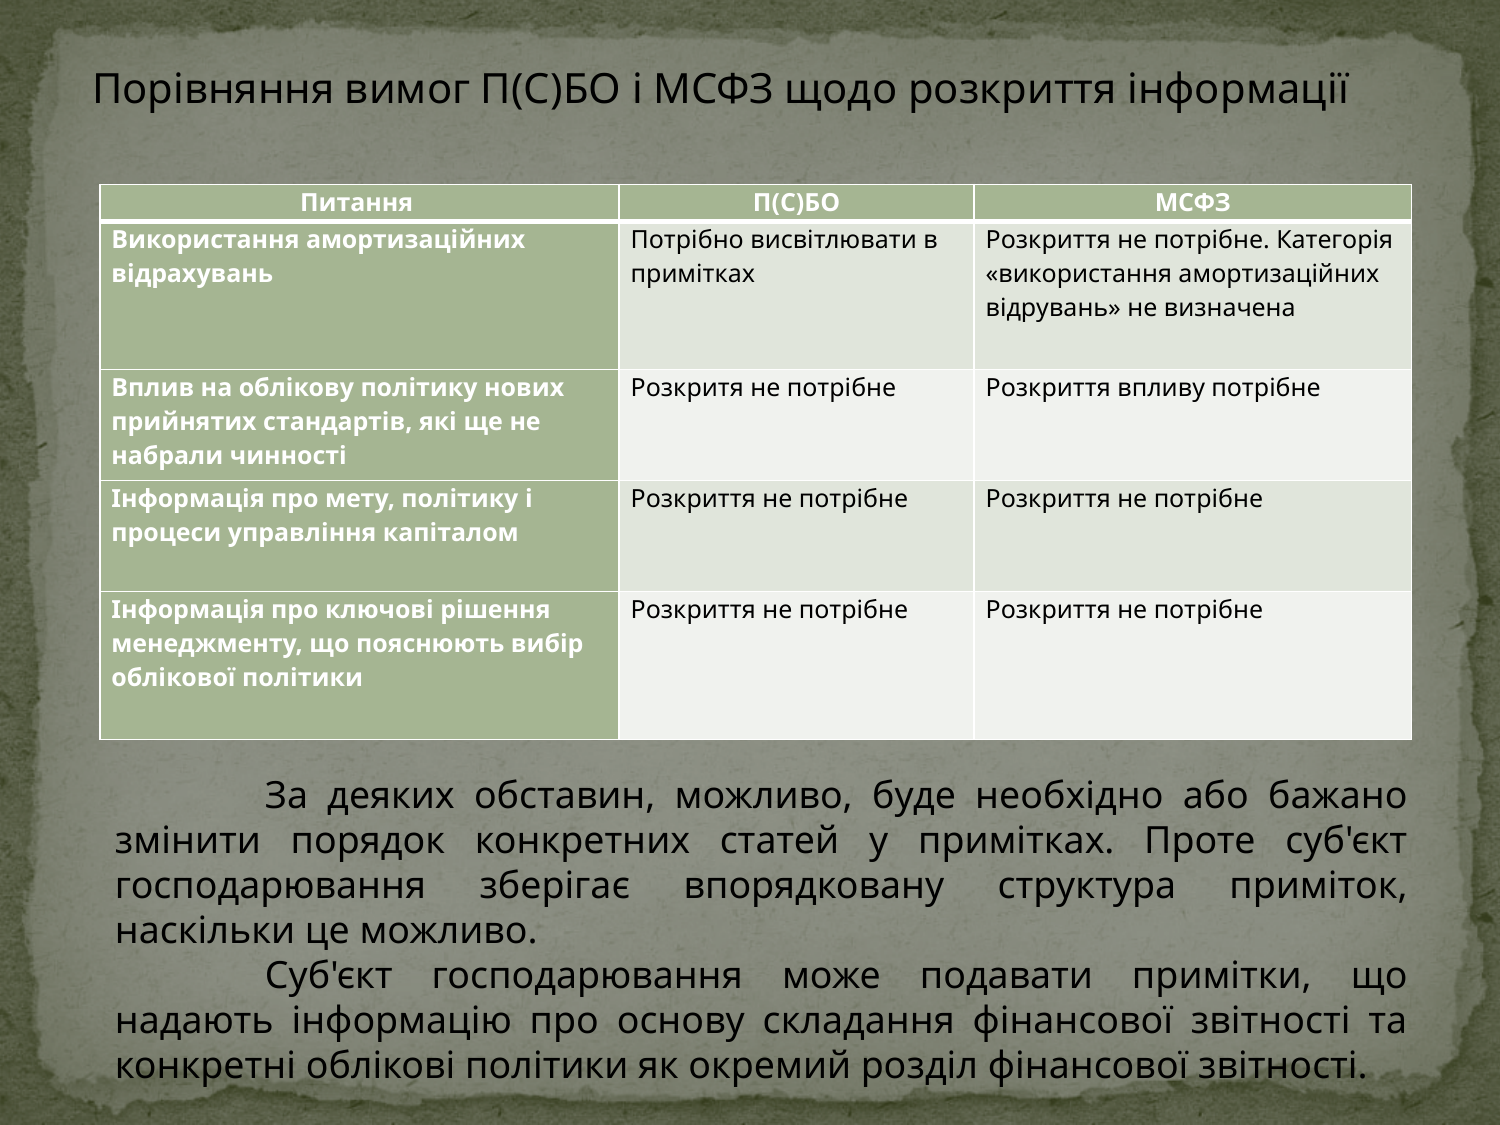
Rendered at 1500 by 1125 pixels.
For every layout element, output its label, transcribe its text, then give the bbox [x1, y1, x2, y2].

table_cell Розкриття не потрібне [975, 481, 1411, 591]
table_cell Розкриття впливу потрібне [975, 370, 1411, 480]
table_cell Розкритя не потрібне [620, 370, 973, 480]
table_cell Розкриття не потрібне [975, 592, 1411, 739]
table_cell Інформація про мету, політику і процеси управління капіталом [101, 481, 618, 591]
table_cell Використання амортизаційних відрахувань [101, 224, 618, 369]
table_header Питання [101, 185, 618, 219]
table_header П(С)БО [620, 185, 973, 219]
table_cell Інформація про ключові рішення менеджменту, що пояснюють вибір облікової політики [101, 592, 618, 739]
table_header МСФЗ [975, 185, 1411, 219]
text_box За деяких обставин, можливо, буде необхідно або бажано змінити порядок конкретних статей у примітках. Проте суб'єкт господарювання зберігає впорядковану структура приміток, наскільки це можливо. Суб'єкт господарювання може подавати примітки, що надають інформацію про основу складання фінансової звітності та конкретні облікові політики як окремий розділ фінансової звітності. [100, 763, 1424, 1093]
table_cell Розкриття не потрібне [620, 481, 973, 591]
table_cell Потрібно висвітлювати в примітках [620, 224, 973, 369]
table_cell Розкриття не потрібне [620, 592, 973, 739]
table_cell Вплив на облікову політику нових прийнятих стандартів, які ще не набрали чинності [101, 370, 618, 480]
table_cell Розкриття не потрібне. Категорія «використання амортизаційних відрувань» не визначена [975, 224, 1411, 369]
text_box Порівняння вимог П(С)БО і МСФЗ щодо розкриття інформації [53, 54, 1388, 120]
